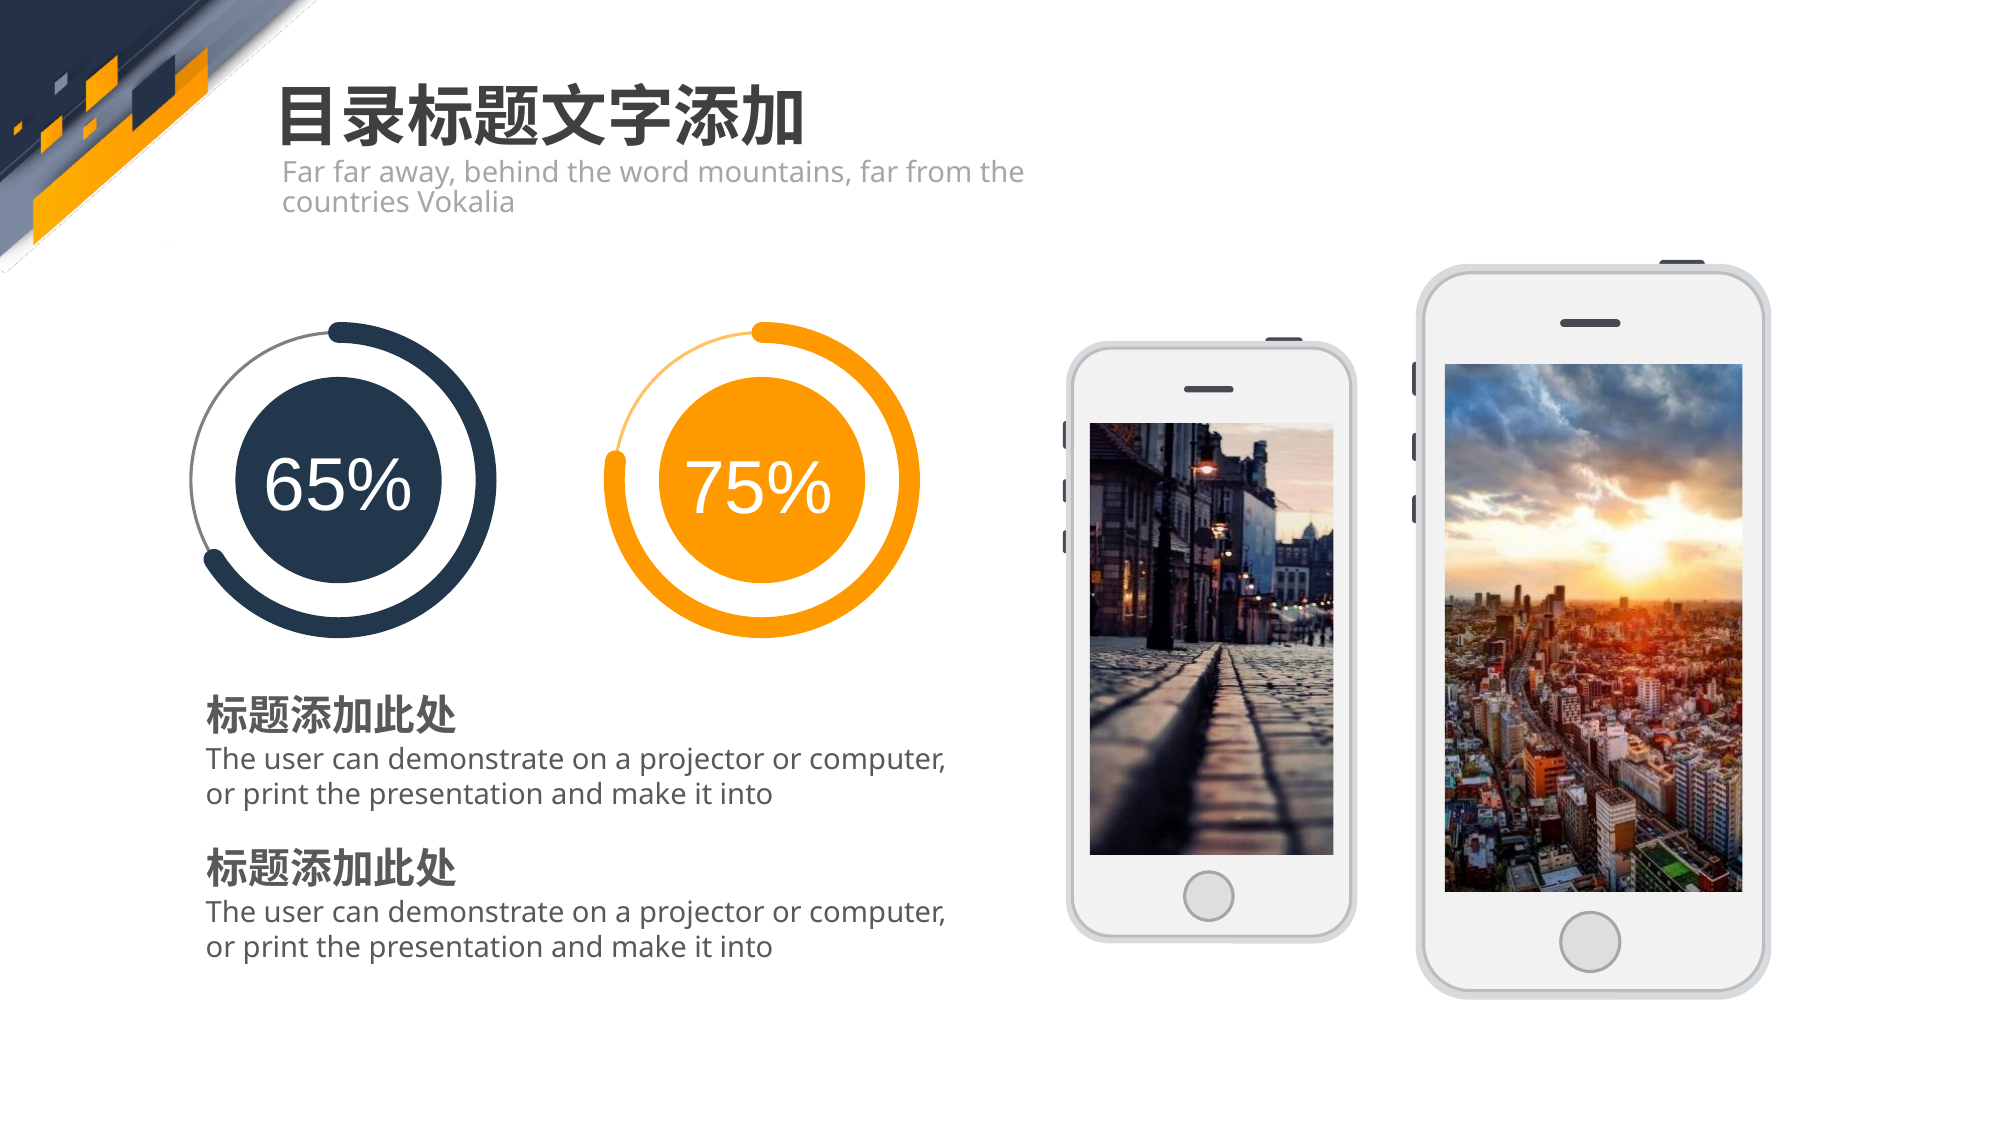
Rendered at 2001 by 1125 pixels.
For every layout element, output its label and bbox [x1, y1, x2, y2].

text_box [1062, 337, 1358, 944]
text_box [273, 74, 1135, 190]
text_box [614, 332, 910, 628]
text_box [190, 681, 992, 820]
picture [1444, 364, 1743, 892]
text_box [1412, 259, 1772, 1000]
text_box [190, 833, 992, 972]
text_box [235, 376, 442, 584]
picture [1089, 423, 1334, 855]
text_box [658, 376, 866, 584]
text_box [190, 332, 487, 628]
picture [0, 0, 388, 330]
